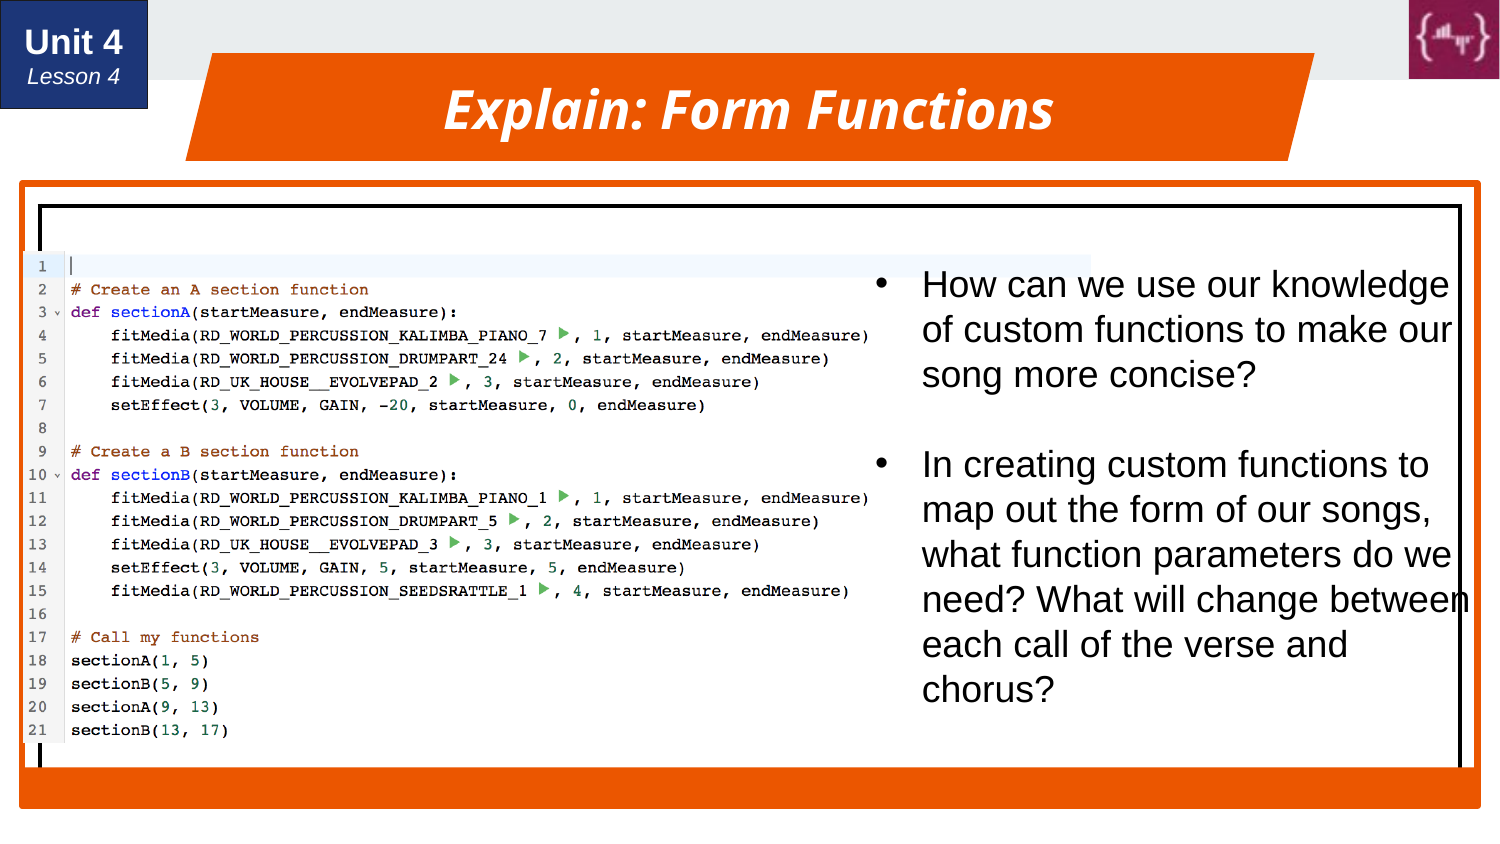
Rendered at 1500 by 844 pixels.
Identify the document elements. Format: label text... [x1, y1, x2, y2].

text_box [185, 53, 1315, 161]
text_box Unit 4 Lesson 4 [0, 0, 148, 109]
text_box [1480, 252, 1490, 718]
title Explain: Form Functions [221, 60, 1279, 155]
picture [22, 186, 1475, 804]
picture [1408, 0, 1500, 79]
